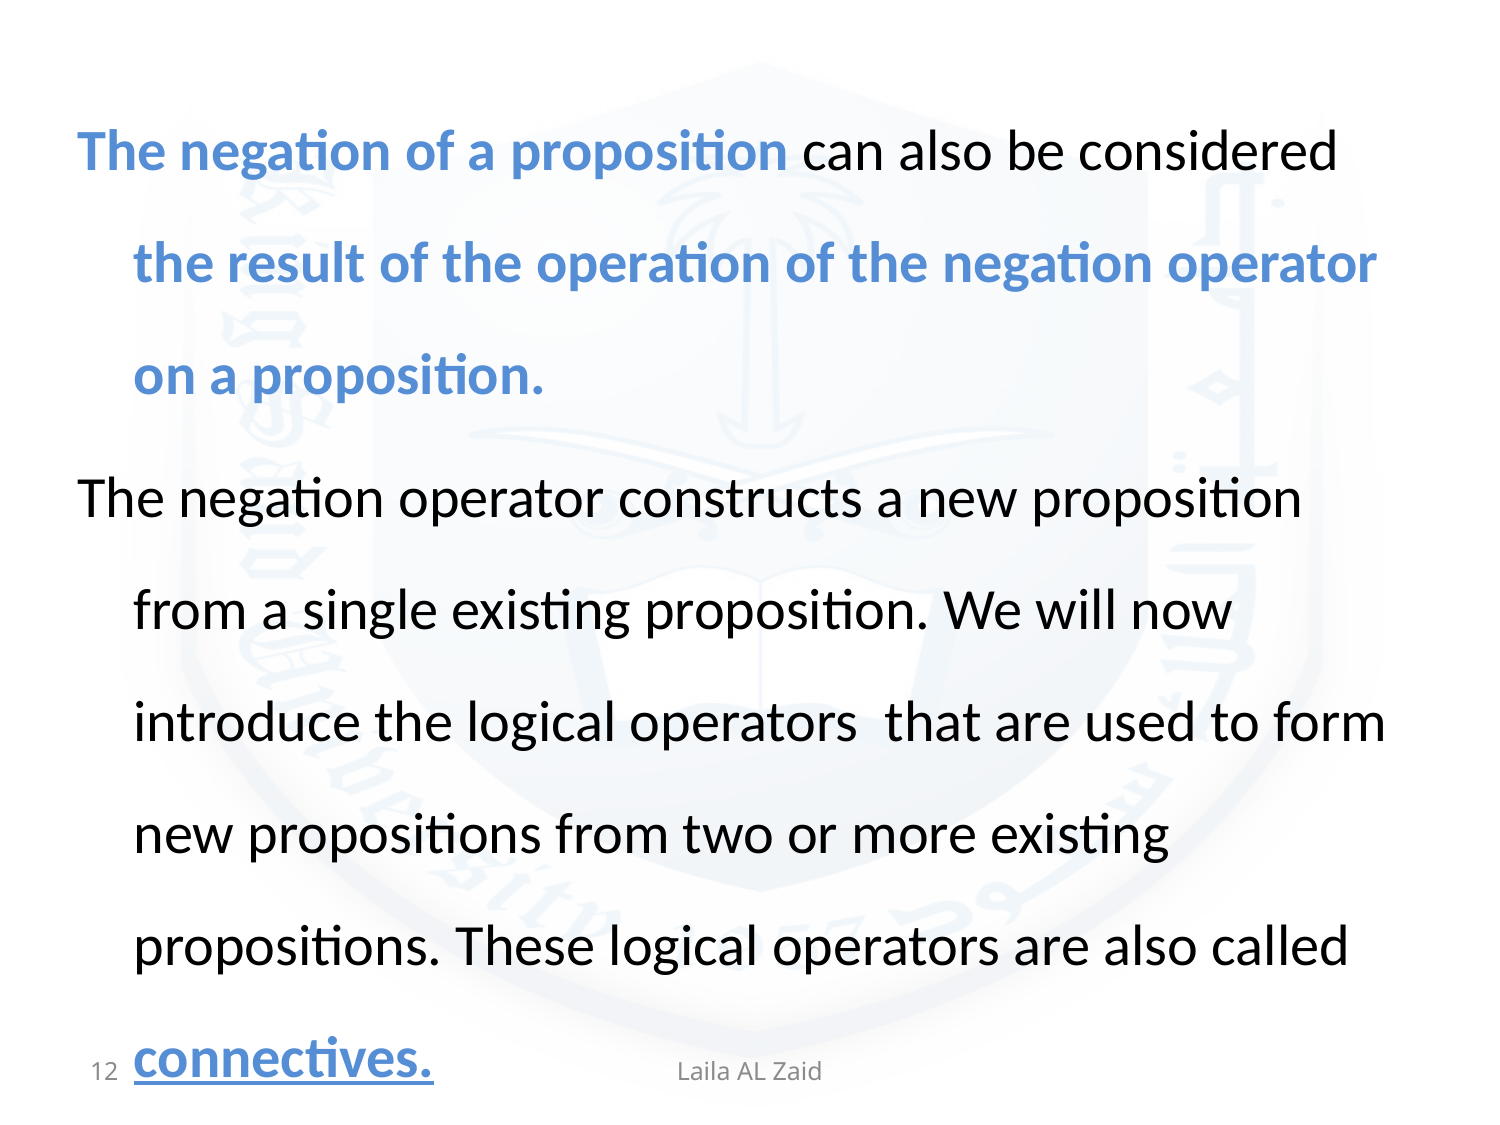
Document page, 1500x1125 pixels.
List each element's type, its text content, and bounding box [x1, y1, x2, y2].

slide_number 12 [75, 1042, 425, 1103]
footer Laila AL Zaid [512, 1042, 988, 1103]
list The negation of a proposition can also be considered the result of the operation of the negation operator on a proposition. The negation operator constructs a new proposition from a single existing proposition. We will now introduce the logical operators that are used to form new propositions from two or more existing propositions. These logical operators are also called connectives. [62, 62, 1413, 1088]
